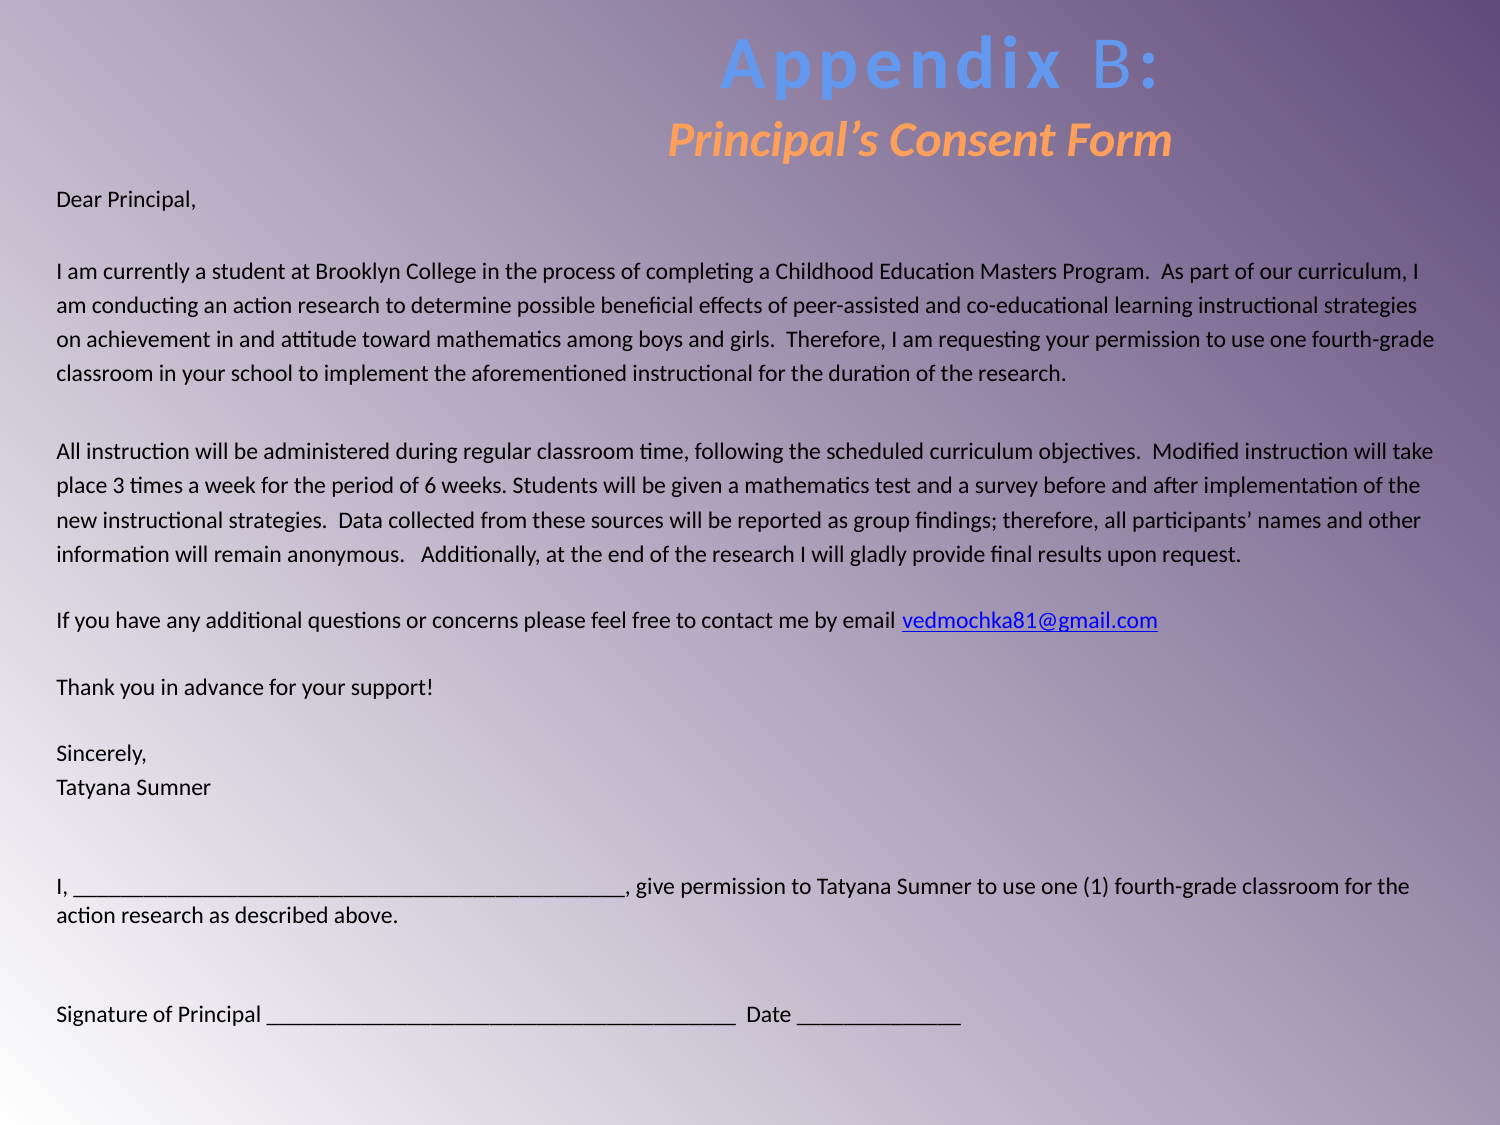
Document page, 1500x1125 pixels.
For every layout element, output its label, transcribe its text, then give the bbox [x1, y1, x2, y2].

list Dear Principal, I am currently a student at Brooklyn College in the process of completing a Childhood Education Masters Program. As part of our curriculum, I am conducting an action research to determine possible beneficial effects of peer-assisted and co-educational learning instructional strategies on achievement in and attitude toward mathematics among boys and girls. Therefore, I am requesting your permission to use one fourth-grade classroom in your school to implement the aforementioned instructional for the duration of the research. All instruction will be administered during regular classroom time, following the scheduled curriculum objectives. Modified instruction will take place 3 times a week for the period of 6 weeks. Students will be given a mathematics test and a survey before and after implementation of the new instructional strategies. Data collected from these sources will be reported as group findings; therefore, all participants’ names and other information will remain anonymous. Additionally, at the end of the research I will gladly provide final results upon request. If you have any additional questions or concerns please feel free to contact me by email vedmochka81@gmail.com Thank you in advance for your support! Sincerely, Tatyana Sumner I, _______________________________________________, give permission to Tatyana Sumner to use one (1) fourth-grade classroom for the action research as described above. Signature of Principal ________________________________________ Date ______________ [41, 175, 1465, 1088]
text_box Principal’s Consent Form [376, 97, 1465, 176]
text_box Appendix B: [379, 2, 1500, 115]
